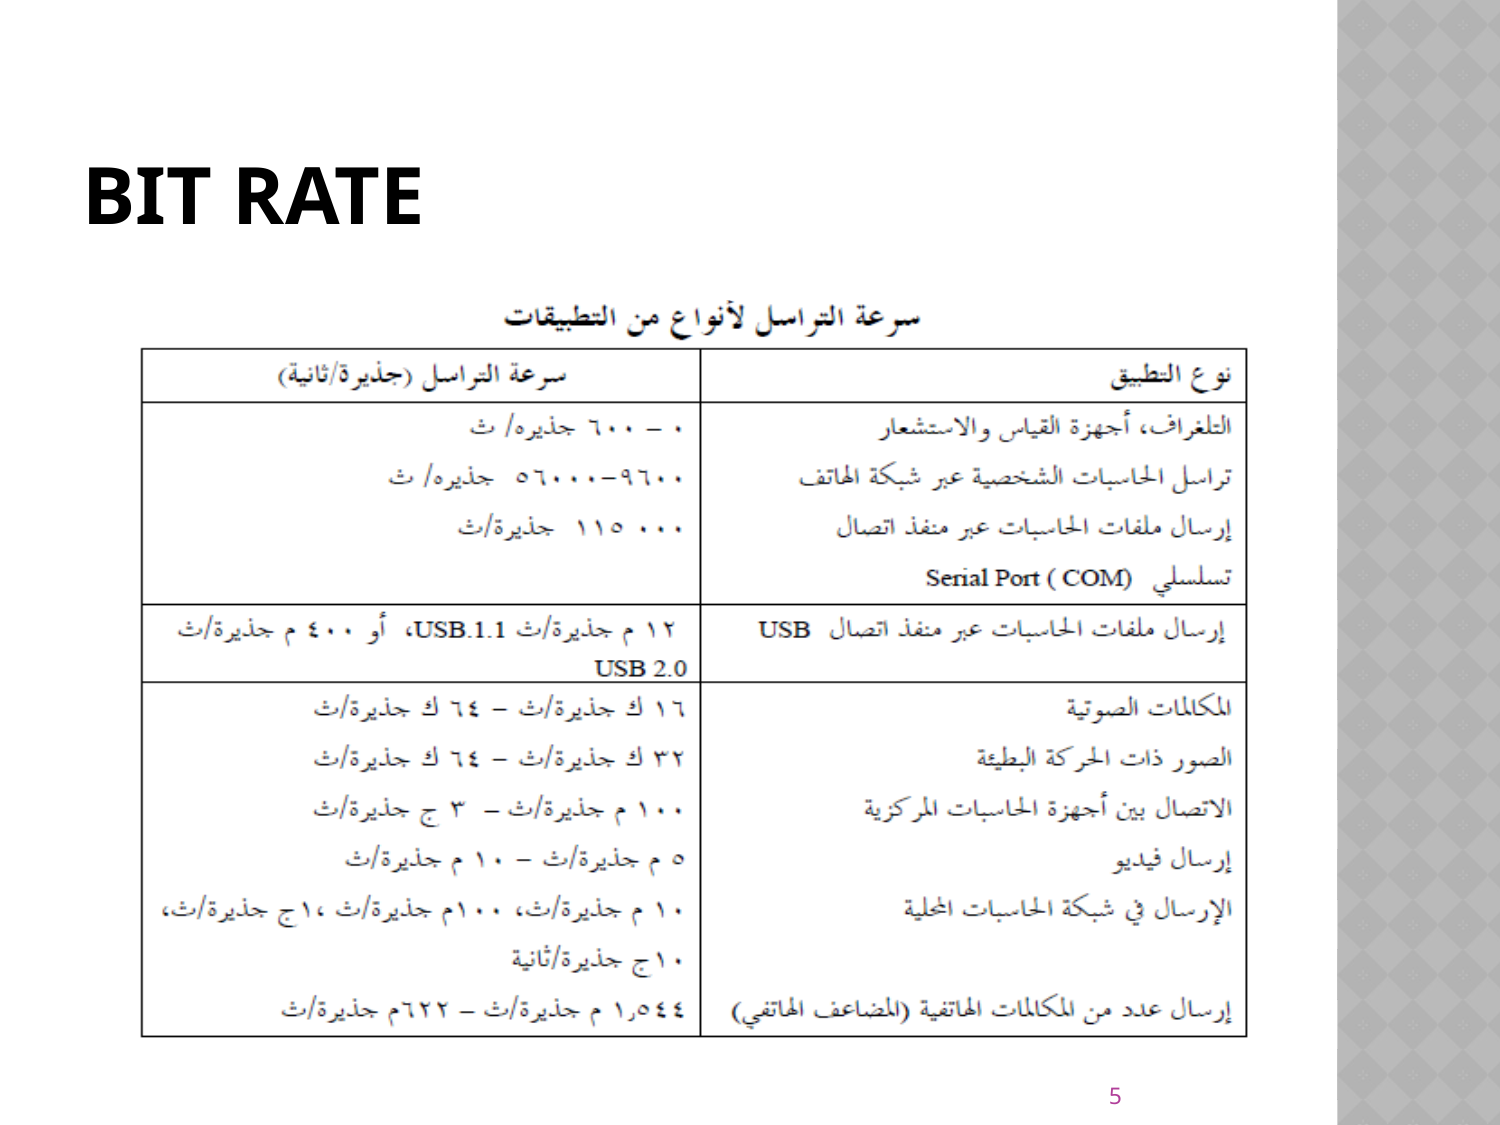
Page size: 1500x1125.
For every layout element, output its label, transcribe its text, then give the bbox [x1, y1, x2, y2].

slide_number 5 [1025, 1075, 1122, 1113]
picture [124, 299, 1254, 1038]
title Bit rate [75, 52, 1263, 240]
